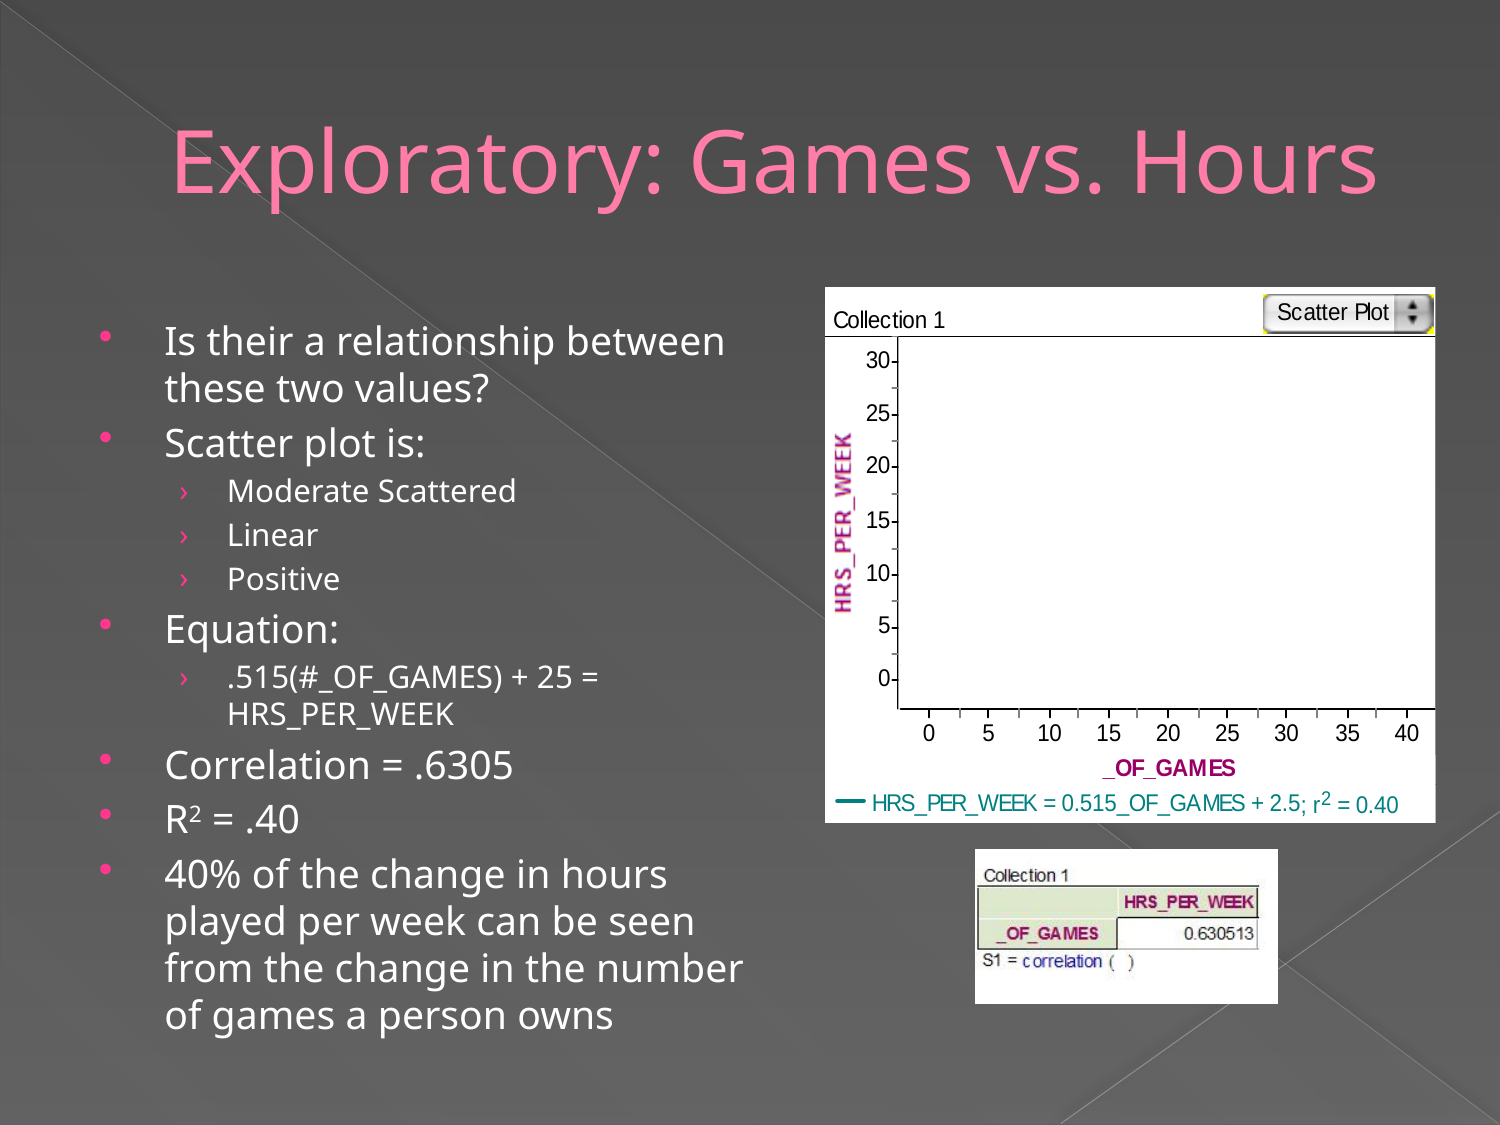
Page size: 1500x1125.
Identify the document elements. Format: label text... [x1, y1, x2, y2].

title Exploratory: Games vs. Hours [75, 43, 1425, 274]
picture [824, 287, 1438, 826]
picture [974, 849, 1278, 1004]
list Is their a relationship between these two values? Scatter plot is: Moderate Scattered Linear Positive Equation: .515(#_OF_GAMES) + 25 = HRS_PER_WEEK Correlation = .6305 R2 = .40 40% of the change in hours played per week can be seen from the change in the number of games a person owns [75, 308, 775, 1059]
